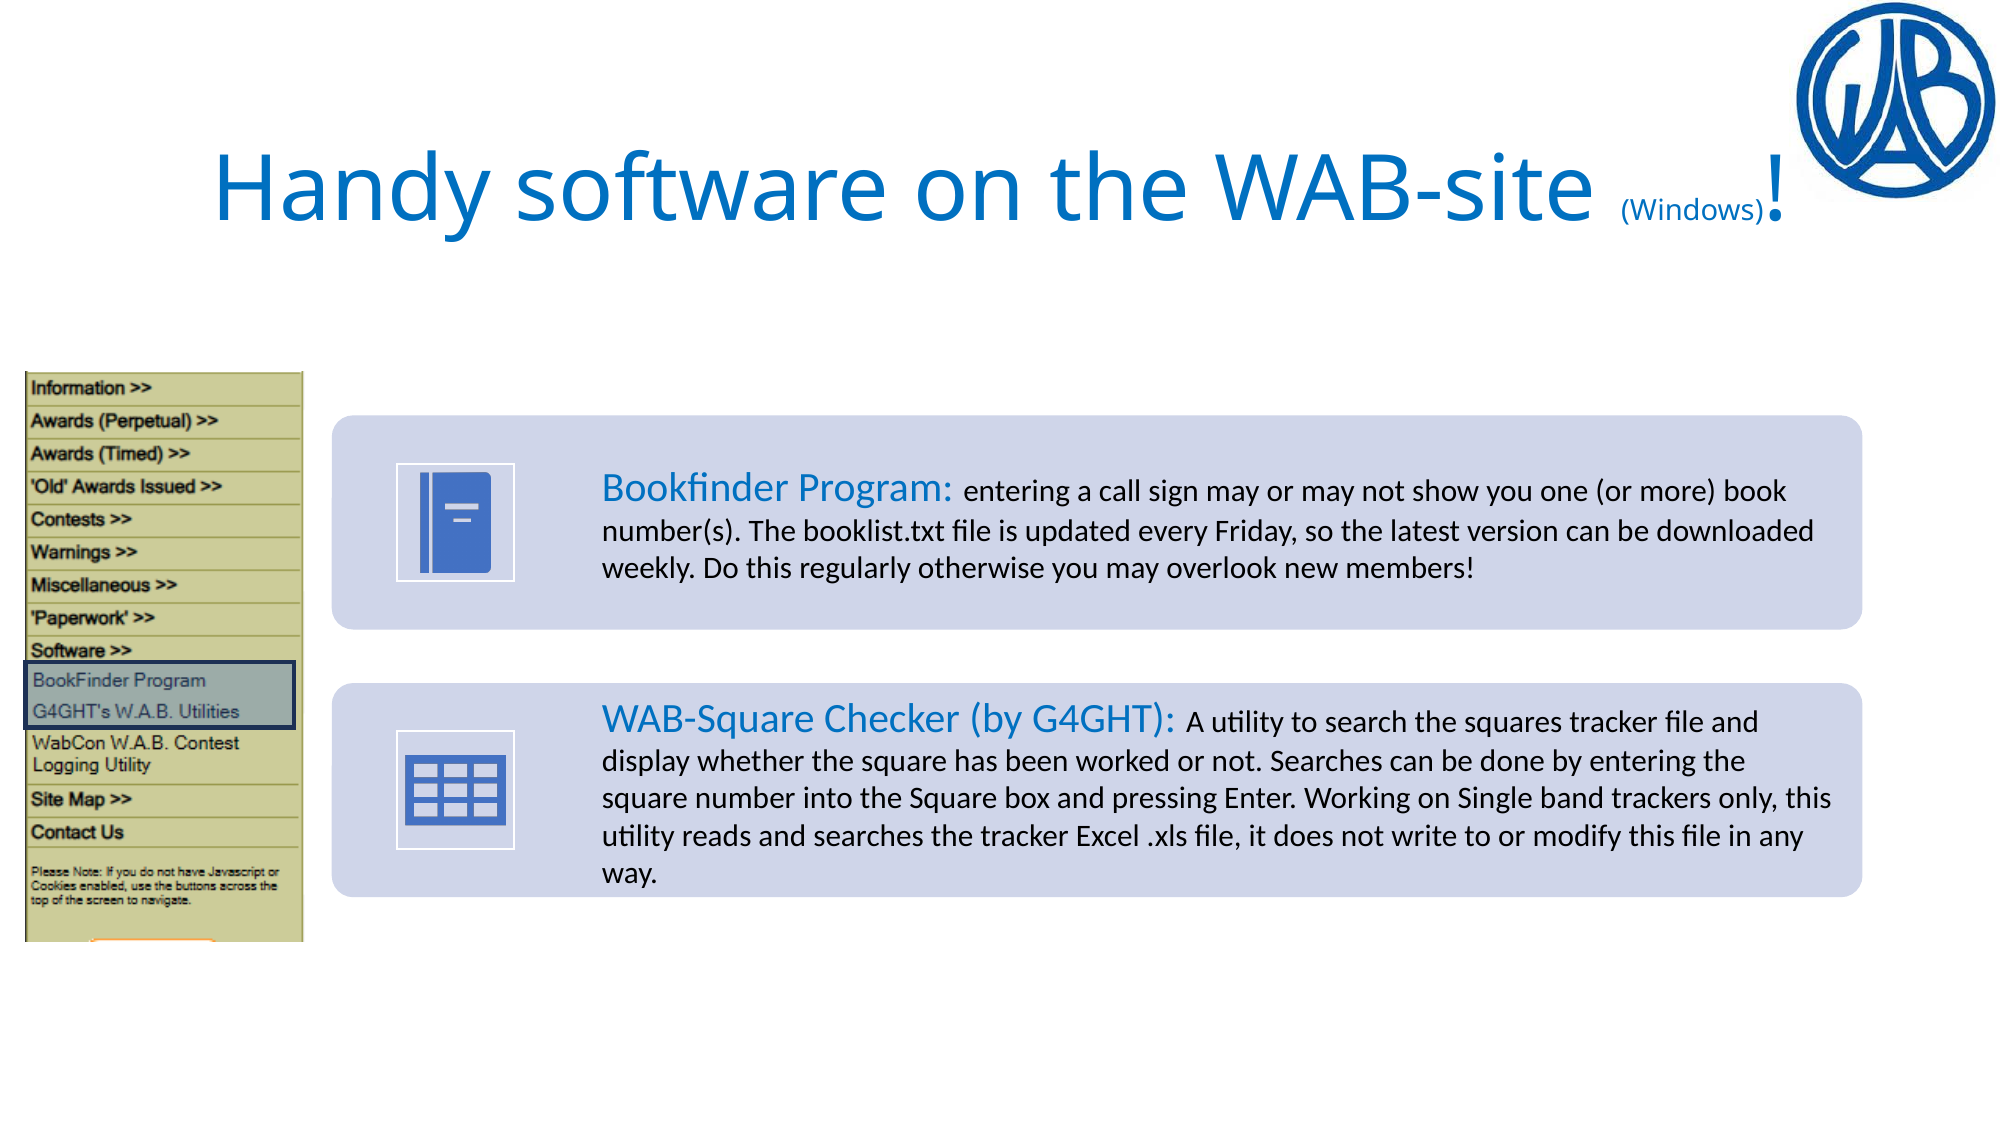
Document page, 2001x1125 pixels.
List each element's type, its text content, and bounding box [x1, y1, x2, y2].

picture [1789, 0, 2000, 202]
picture [25, 371, 305, 942]
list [331, 299, 1863, 1014]
title Handy software on the WAB-site (Windows)! [137, 82, 1863, 300]
